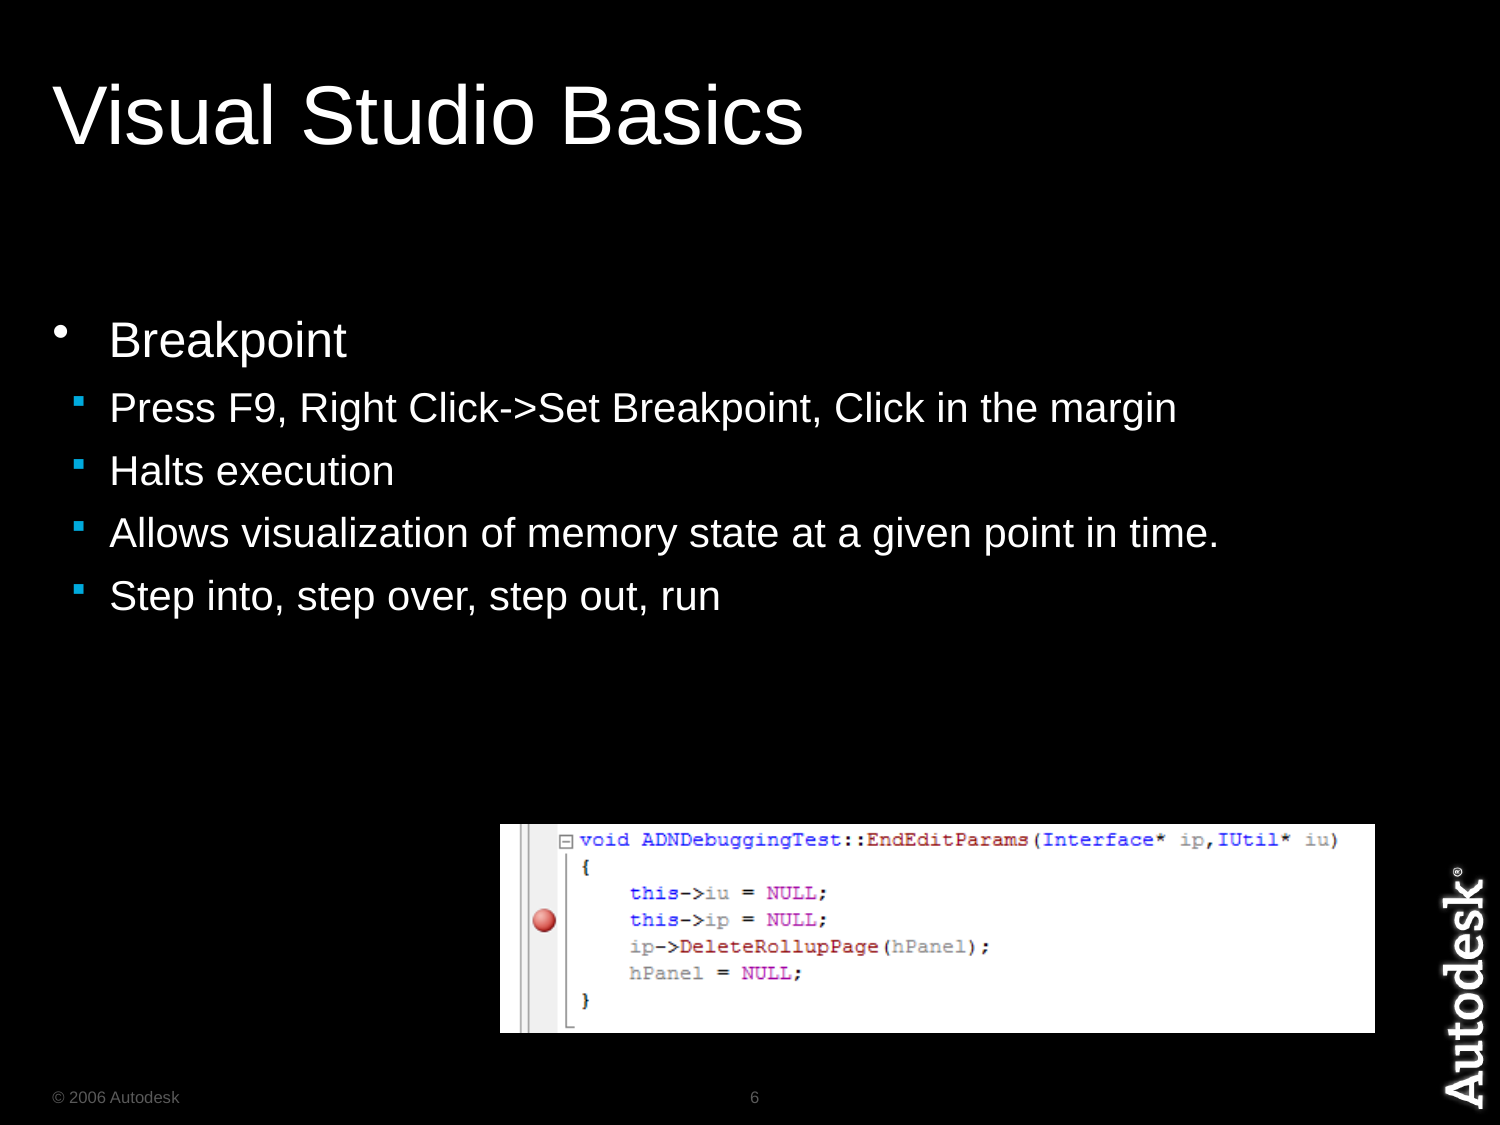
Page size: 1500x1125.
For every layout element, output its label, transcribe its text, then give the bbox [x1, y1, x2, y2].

picture [499, 824, 1376, 1034]
list Breakpoint Press F9, Right Click->Set Breakpoint, Click in the margin Halts execution Allows visualization of memory state at a given point in time. Step into, step over, step out, run [52, 231, 1401, 1073]
picture [1402, 0, 1500, 1125]
title Visual Studio Basics [52, 22, 1401, 211]
